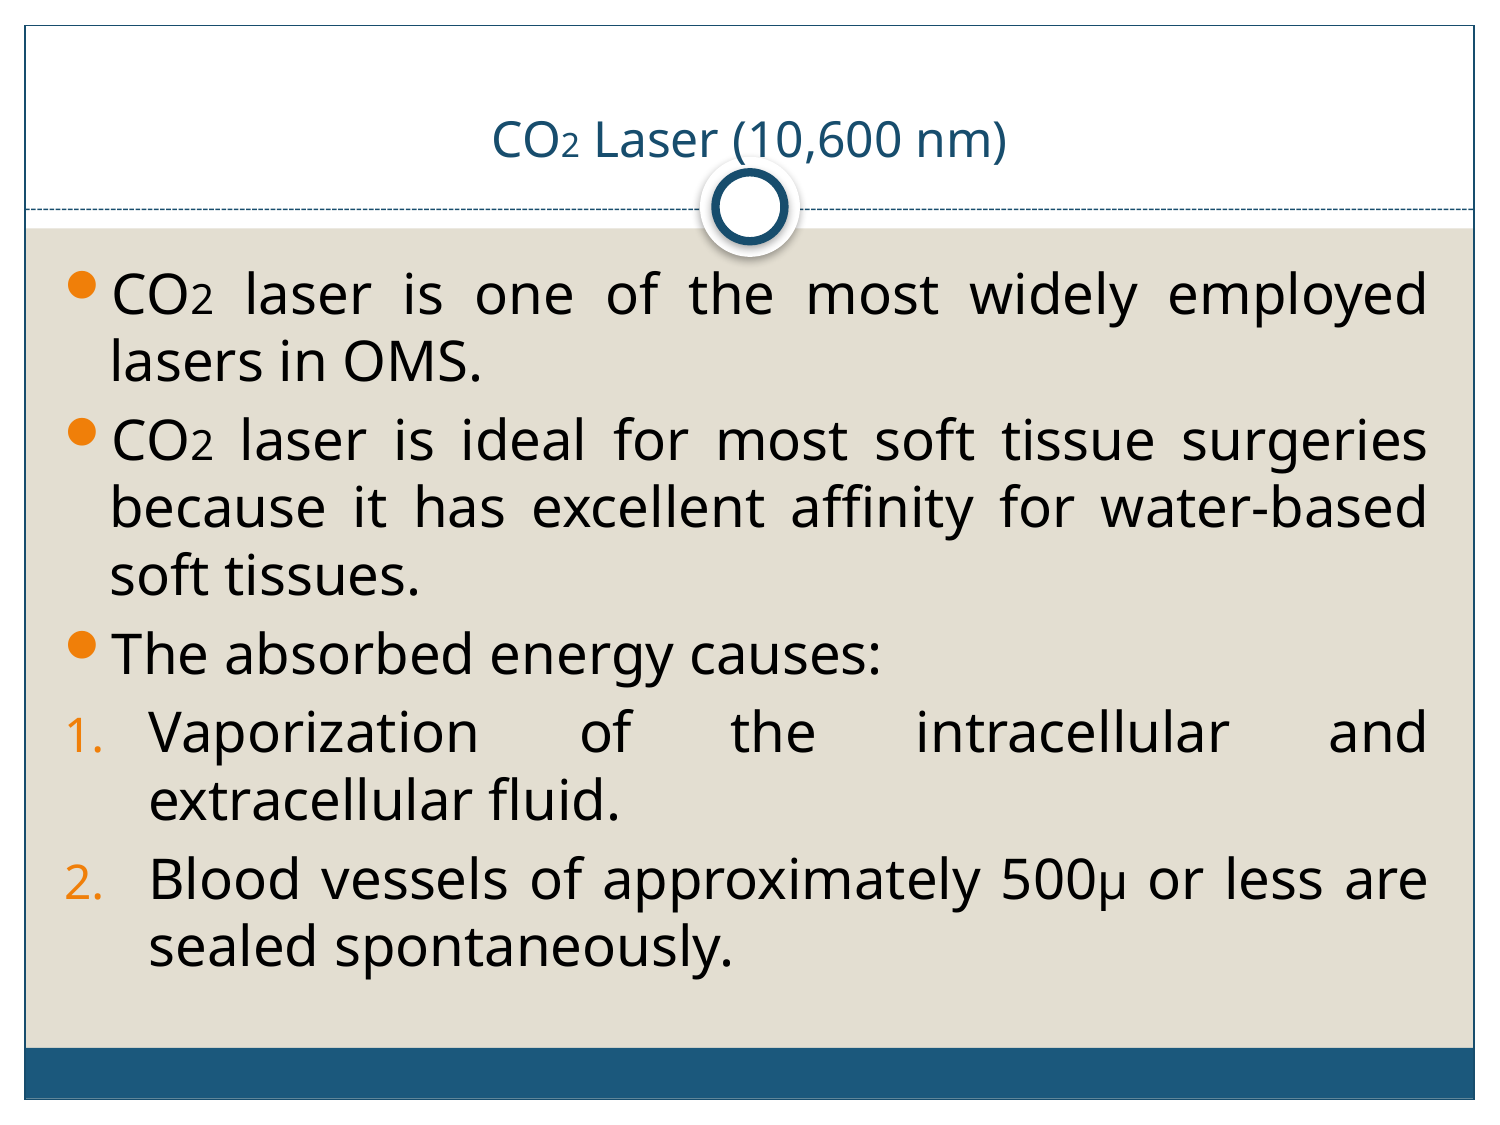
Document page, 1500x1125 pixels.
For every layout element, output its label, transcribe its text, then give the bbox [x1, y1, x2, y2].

list CO2 laser is one of the most widely employed lasers in OMS. CO2 laser is ideal for most soft tissue surgeries because it has excellent affinity for water-based soft tissues. The absorbed energy causes: Vaporization of the intracellular and extracellular fluid. Blood vessels of approximately 500µ or less are sealed spontaneously. [49, 250, 1445, 1001]
title CO2 Laser (10,600 nm) [50, 50, 1450, 175]
